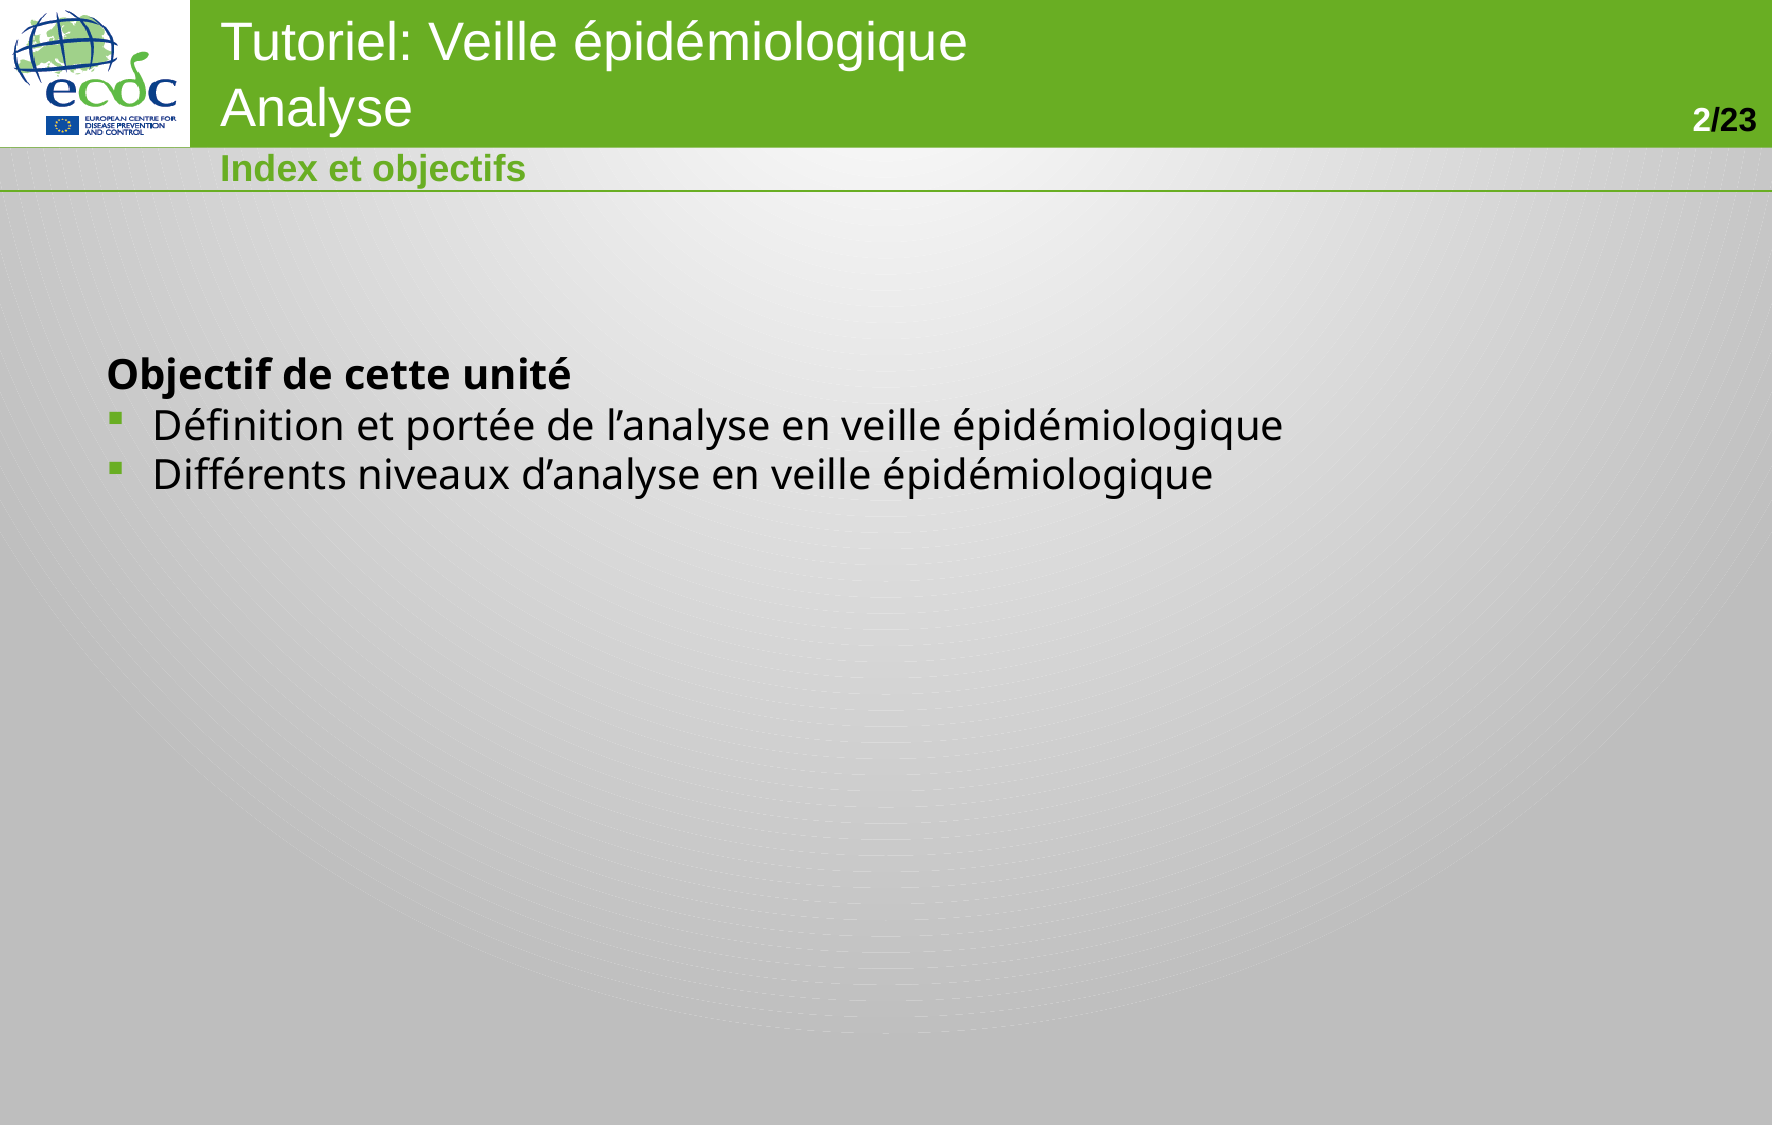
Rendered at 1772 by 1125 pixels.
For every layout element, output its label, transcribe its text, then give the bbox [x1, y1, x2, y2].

text_box Index et objectifs [205, 141, 1406, 198]
picture [0, 0, 190, 147]
text_box Objectif de cette unité Définition et portée de l’analyse en veille épidémiologique Différents niveaux d’analyse en veille épidémiologique [90, 340, 1588, 556]
